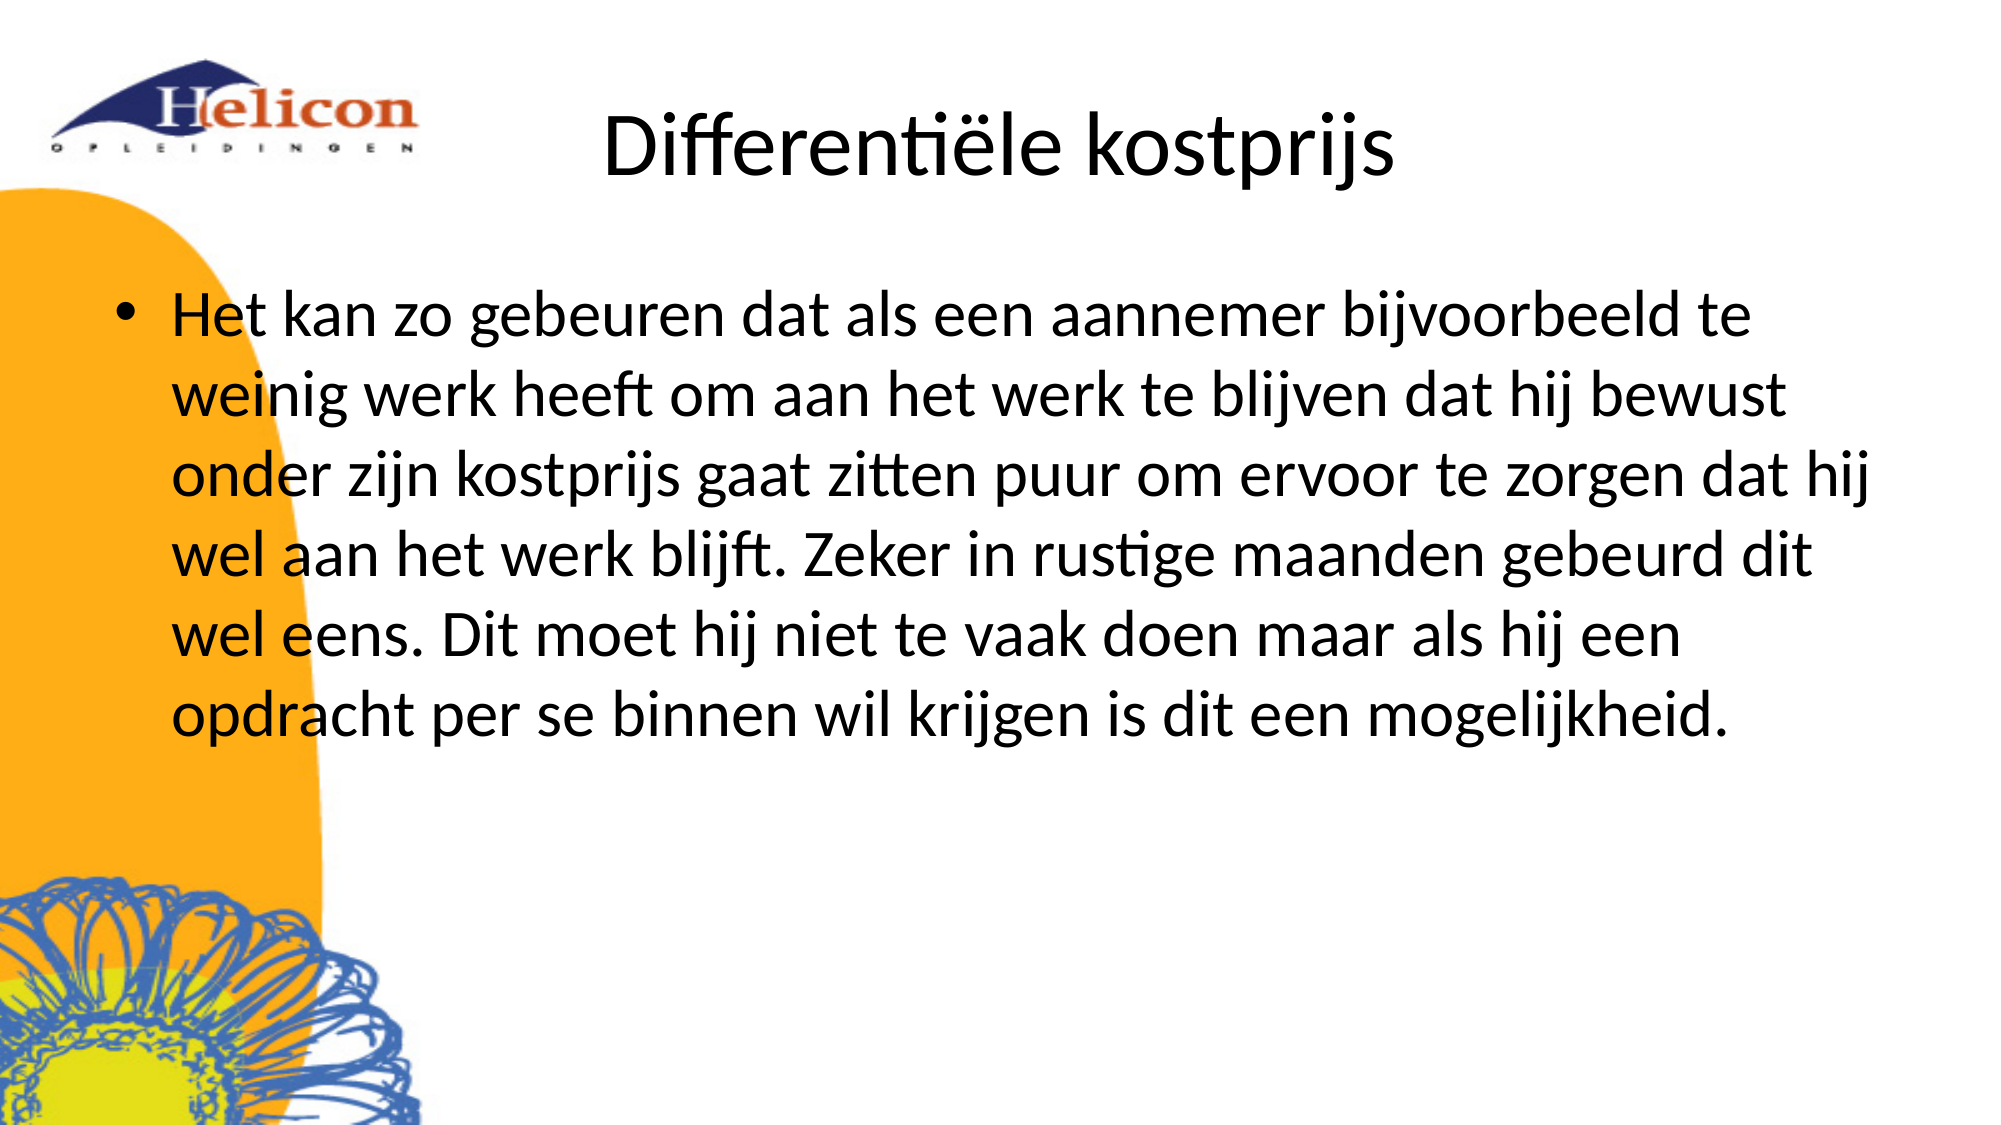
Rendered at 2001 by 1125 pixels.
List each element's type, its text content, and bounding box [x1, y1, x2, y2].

title Differentiële kostprijs [99, 45, 1900, 233]
picture [0, 0, 2001, 1125]
list Het kan zo gebeuren dat als een aannemer bijvoorbeeld te weinig werk heeft om aan het werk te blijven dat hij bewust onder zijn kostprijs gaat zitten puur om ervoor te zorgen dat hij wel aan het werk blijft. Zeker in rustige maanden gebeurd dit wel eens. Dit moet hij niet te vaak doen maar als hij een opdracht per se binnen wil krijgen is dit een mogelijkheid. [99, 262, 1900, 1005]
